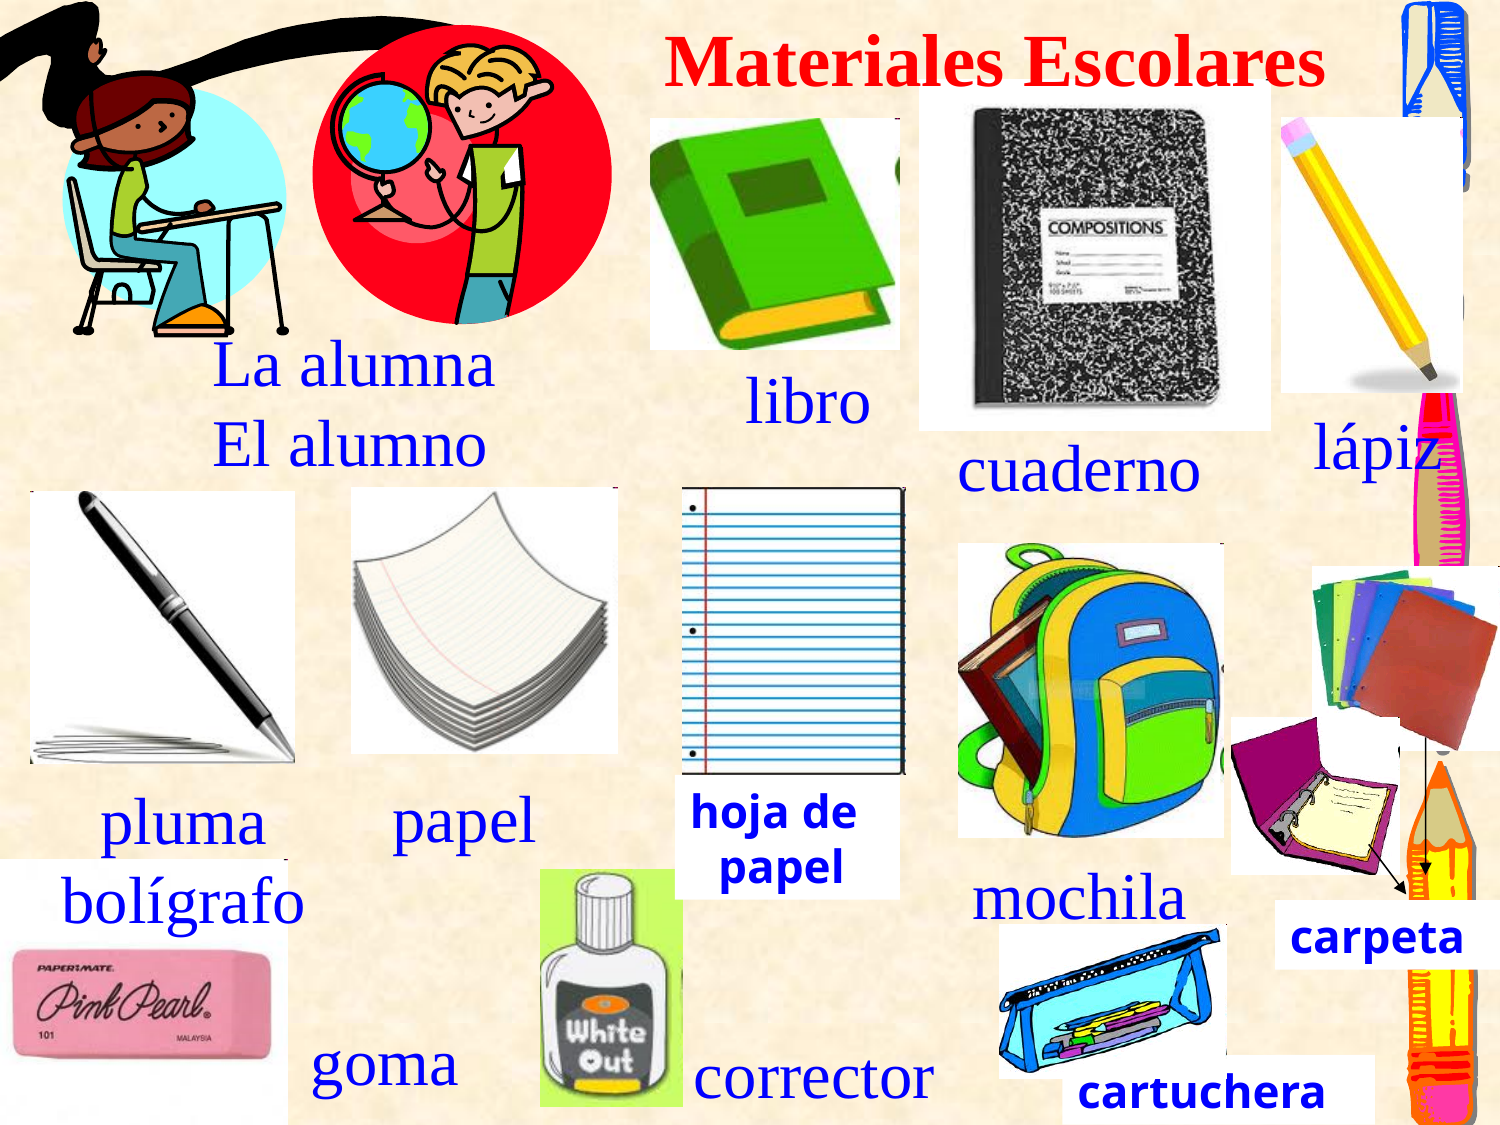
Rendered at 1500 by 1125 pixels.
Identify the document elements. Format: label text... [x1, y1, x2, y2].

text_box [1393, 880, 1407, 895]
text_box La alumna El alumno [197, 312, 512, 488]
picture [0, 0, 1500, 1125]
text_box papel [377, 768, 553, 864]
text_box mochila [957, 845, 1203, 941]
text_box pluma bolígrafo [46, 770, 322, 945]
text_box [1419, 760, 1432, 875]
title Materiales Escolares [649, 0, 1500, 113]
text_box corrector [679, 1024, 951, 1120]
text_box cuaderno [942, 438, 1218, 513]
text_box lápiz [1298, 401, 1459, 491]
text_box libro [730, 360, 887, 445]
text_box carpeta [1275, 900, 1500, 970]
text_box goma [295, 1010, 475, 1106]
text_box hoja de papel [674, 774, 900, 900]
text_box cartuchera [1062, 1054, 1375, 1125]
picture [1474, 970, 1500, 1125]
